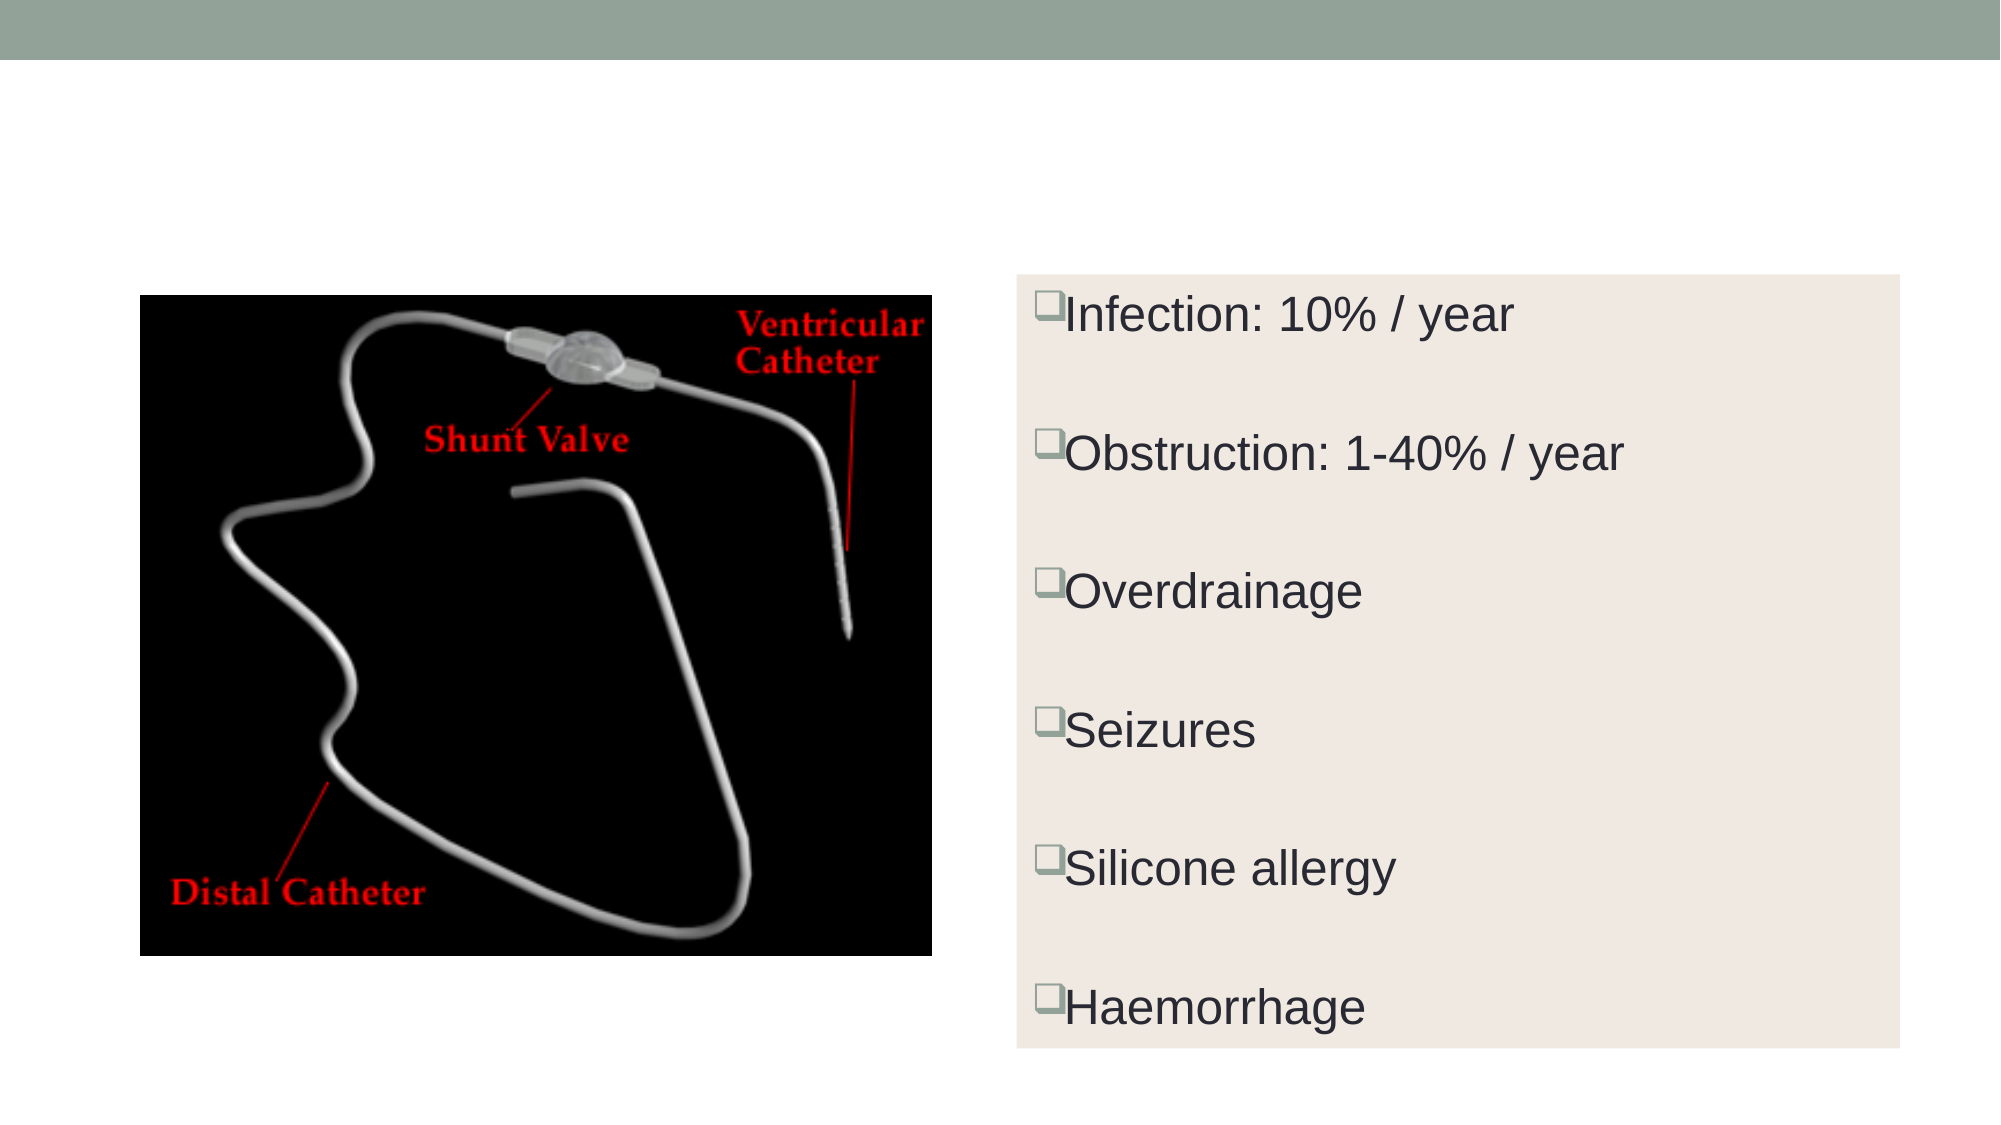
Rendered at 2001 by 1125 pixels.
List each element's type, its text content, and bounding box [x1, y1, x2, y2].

list Infection: 10% / year Obstruction: 1-40% / year Overdrainage Seizures Silicone allergy Haemorrhage [1016, 274, 1900, 1049]
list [140, 295, 933, 956]
